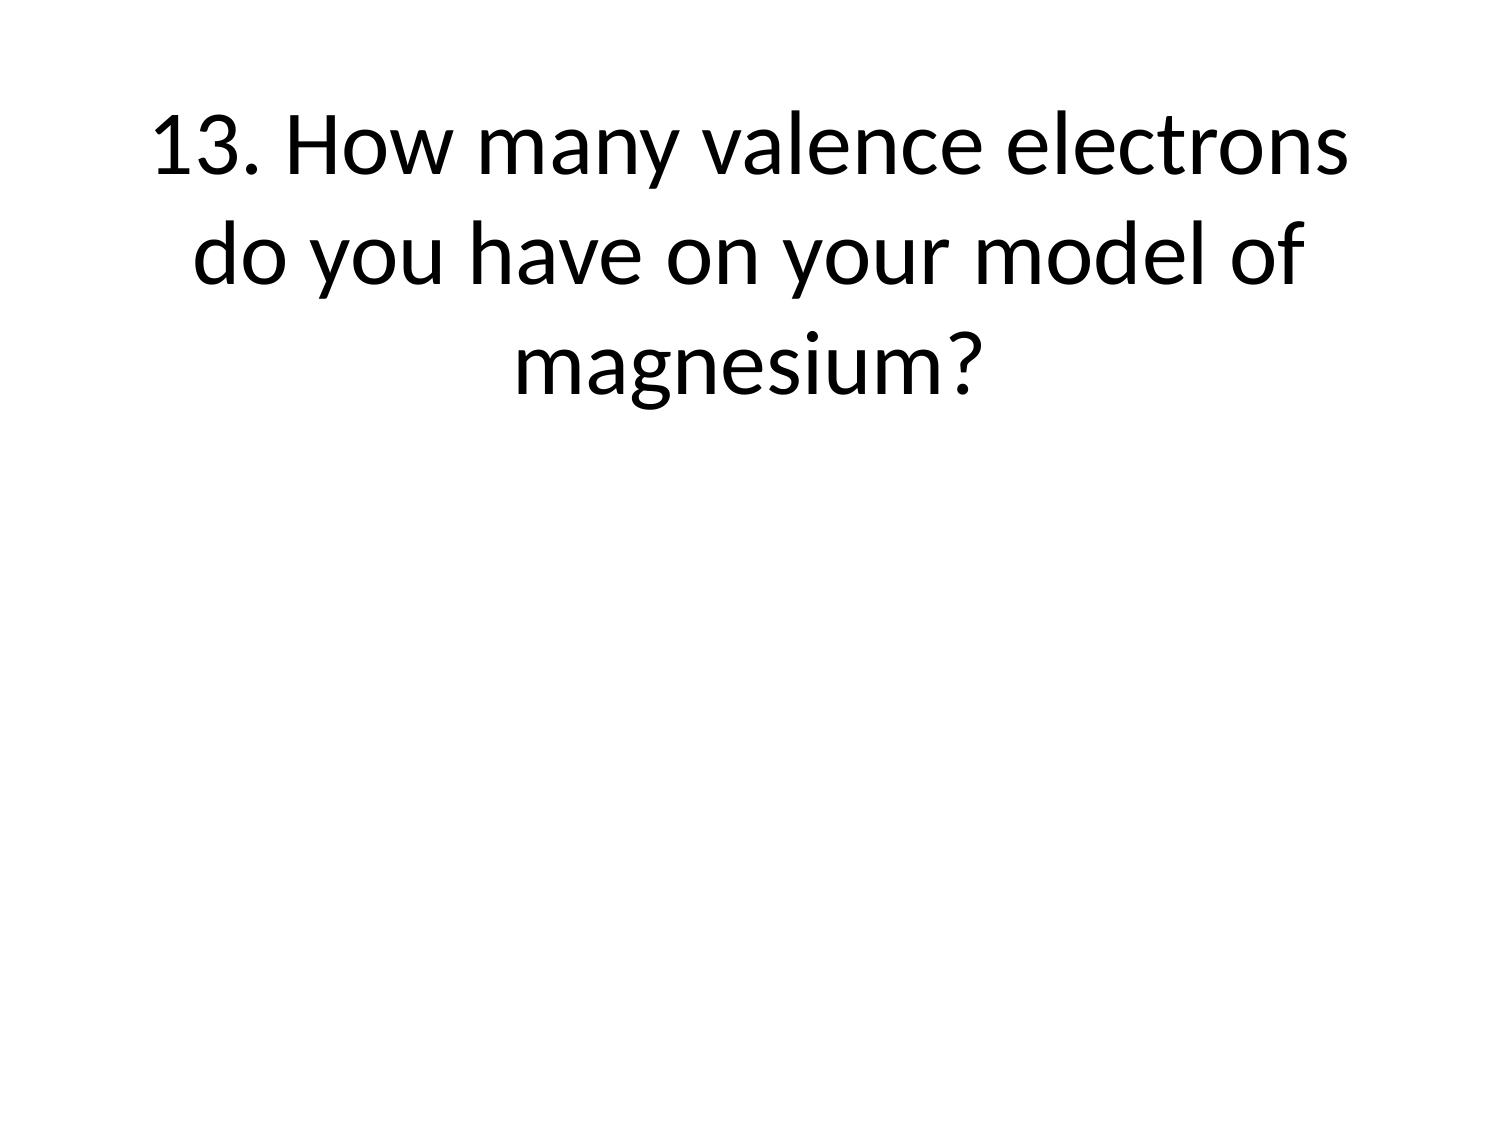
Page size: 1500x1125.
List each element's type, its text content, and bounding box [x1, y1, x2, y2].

title 13. How many valence electrons do you have on your model of magnesium? [75, 45, 1425, 450]
